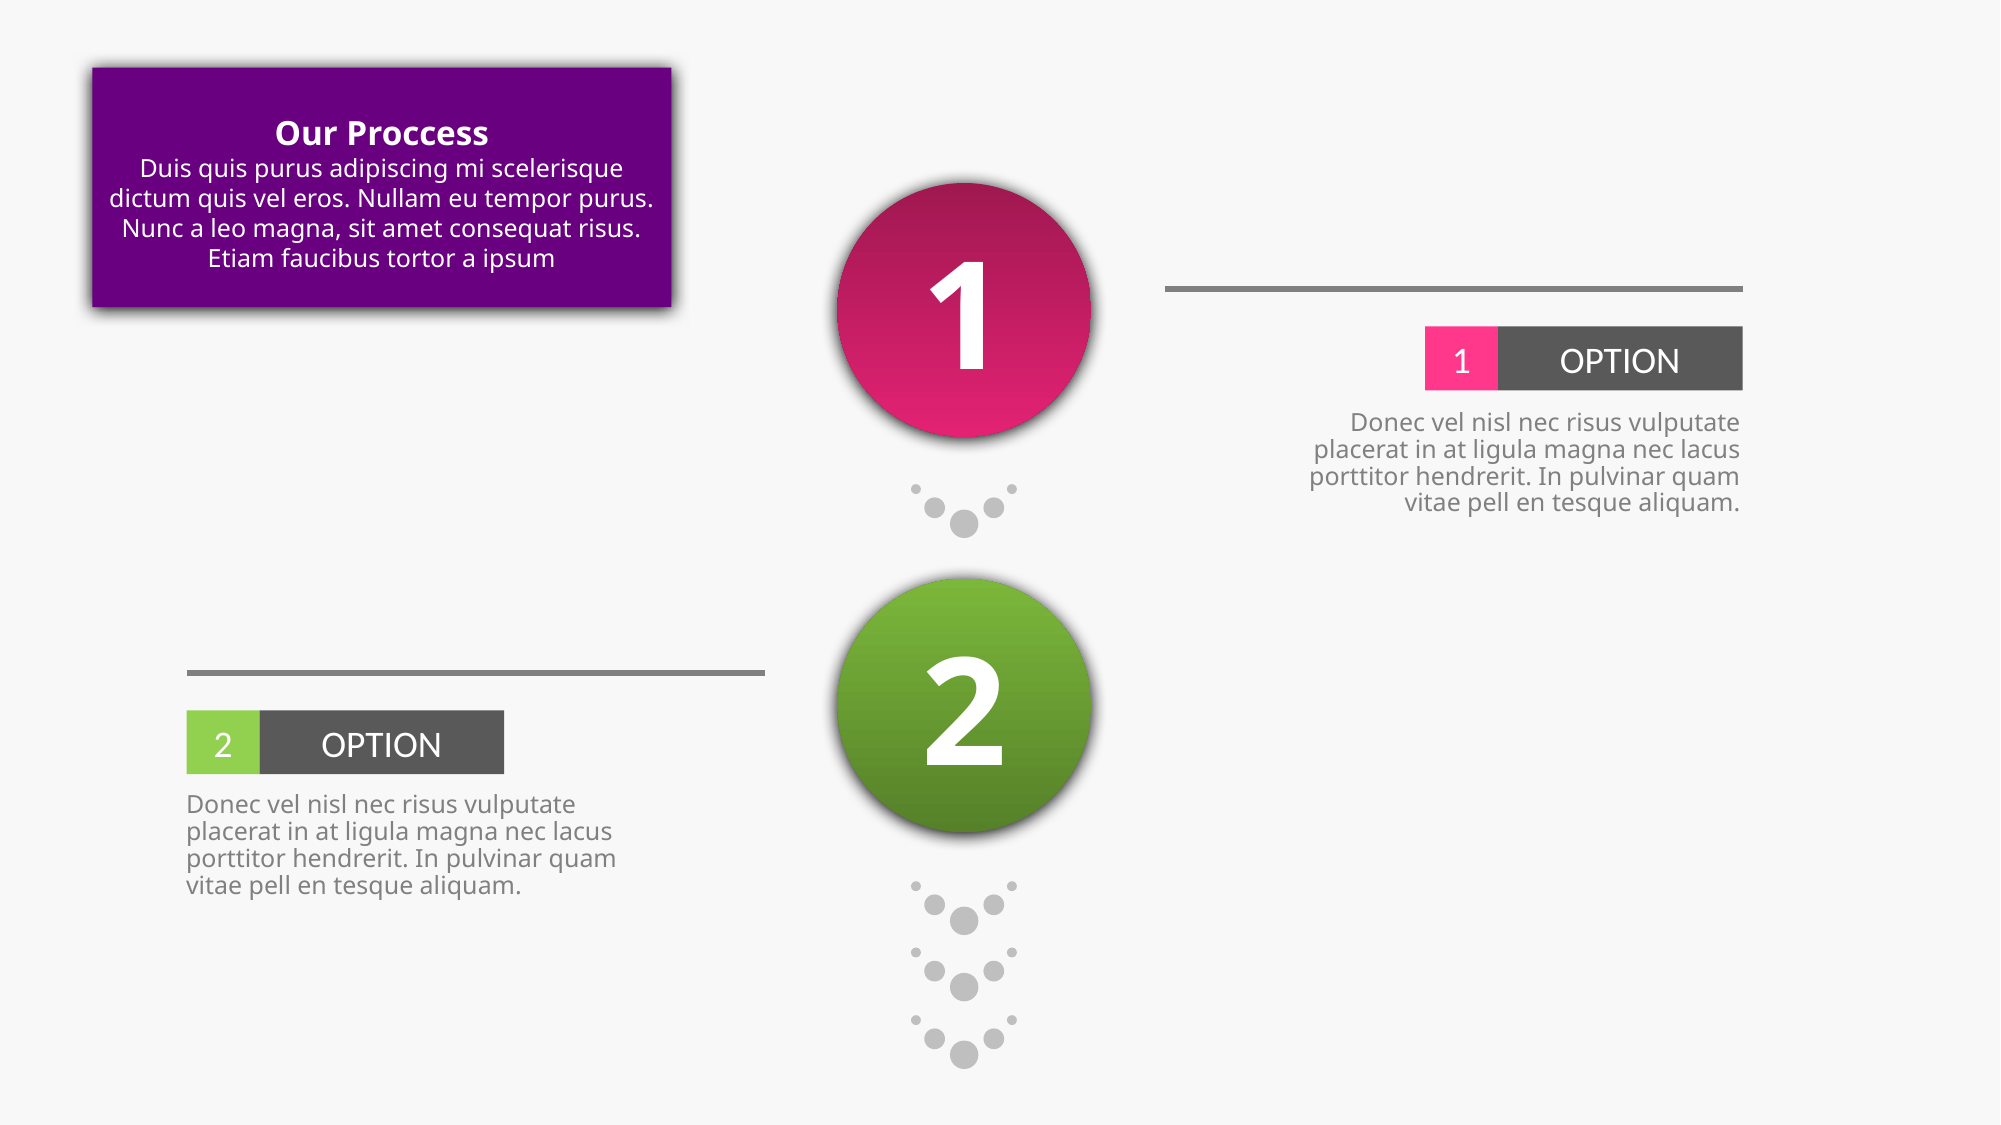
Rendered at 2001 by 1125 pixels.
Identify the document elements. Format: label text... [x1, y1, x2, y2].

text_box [186, 710, 505, 775]
text_box 1 [836, 181, 1093, 438]
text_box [911, 947, 1017, 1002]
text_box 2 [836, 577, 1093, 834]
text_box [911, 484, 1017, 539]
text_box Donec vel nisl nec risus vulputate placerat in at ligula magna nec lacus porttitor hendrerit. In pulvinar quam vitae pell en tesque aliquam. [171, 784, 642, 936]
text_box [911, 881, 1017, 936]
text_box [1424, 326, 1743, 391]
text_box Our Proccess Duis quis purus adipiscing mi scelerisque dictum quis vel eros. Nullam eu tempor purus. Nunc a leo magna, sit amet consequat risus. Etiam faucibus tortor a ipsum [92, 67, 672, 308]
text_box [911, 1015, 1017, 1070]
text_box Donec vel nisl nec risus vulputate placerat in at ligula magna nec lacus porttitor hendrerit. In pulvinar quam vitae pell en tesque aliquam. [1285, 402, 1756, 553]
